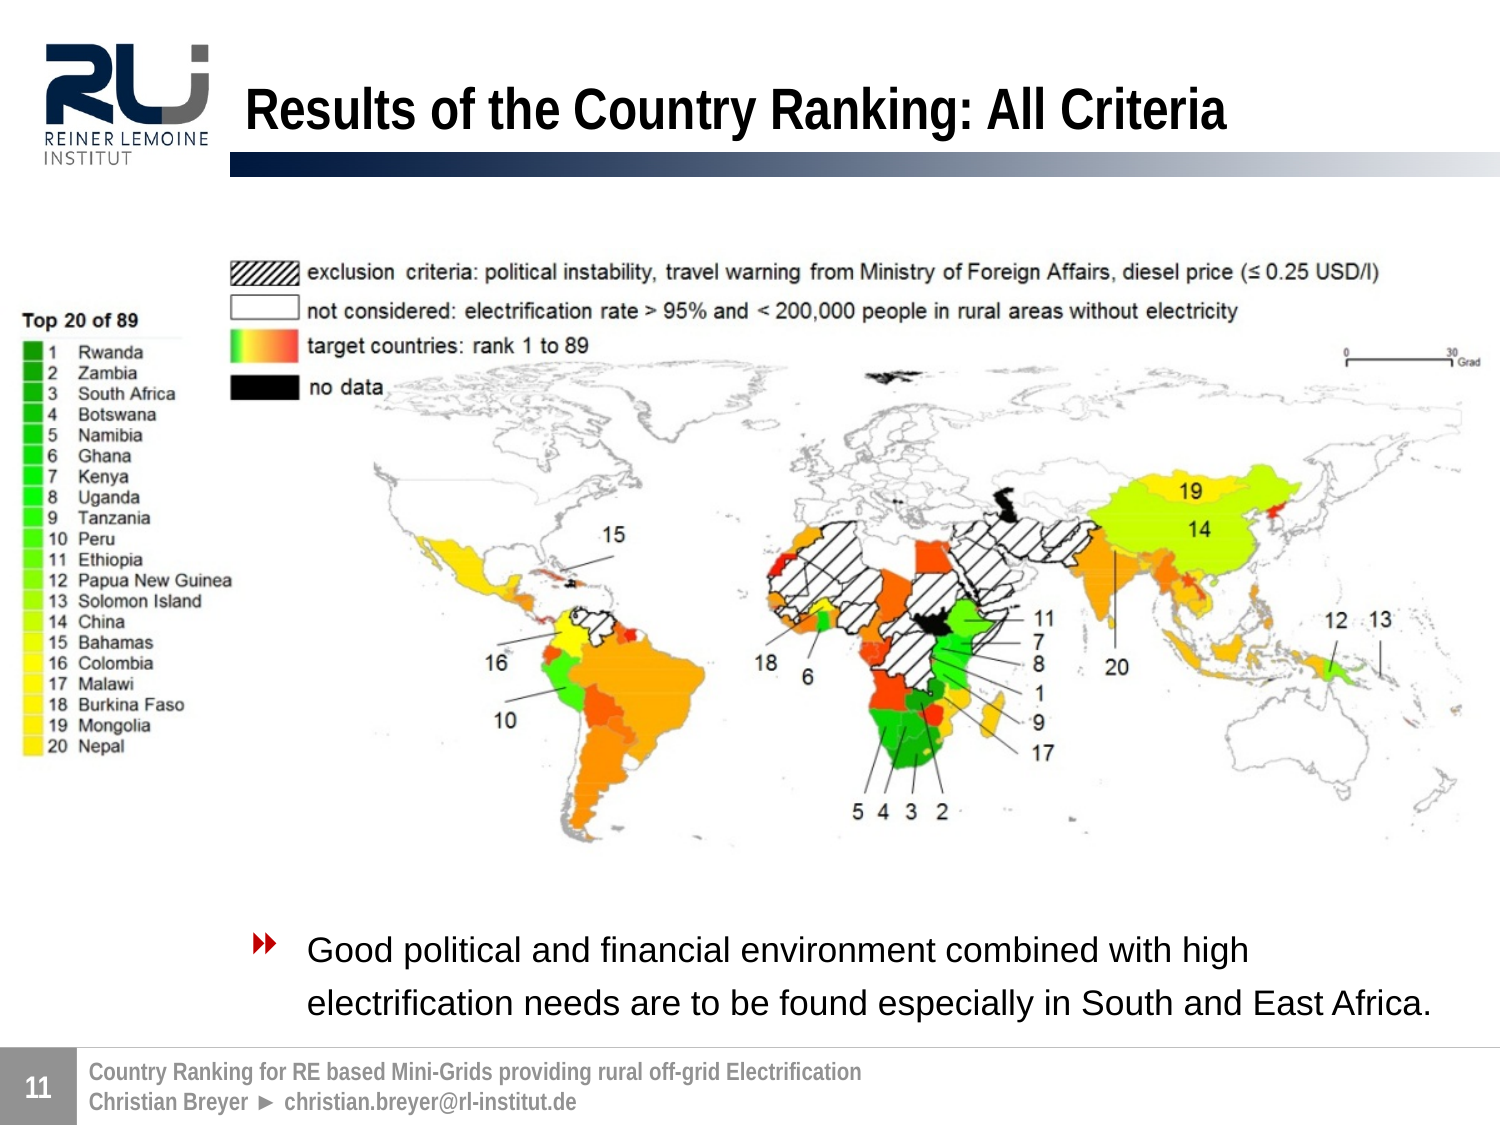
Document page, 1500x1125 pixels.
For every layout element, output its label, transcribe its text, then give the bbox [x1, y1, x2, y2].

text_box Good political and financial environment combined with high electrification needs are to be found especially in South and East Africa. [235, 869, 1474, 1030]
picture [0, 248, 1491, 861]
picture [44, 43, 210, 166]
picture [230, 152, 1500, 177]
text_box Results of the Country Ranking: All Criteria [230, 45, 1459, 149]
